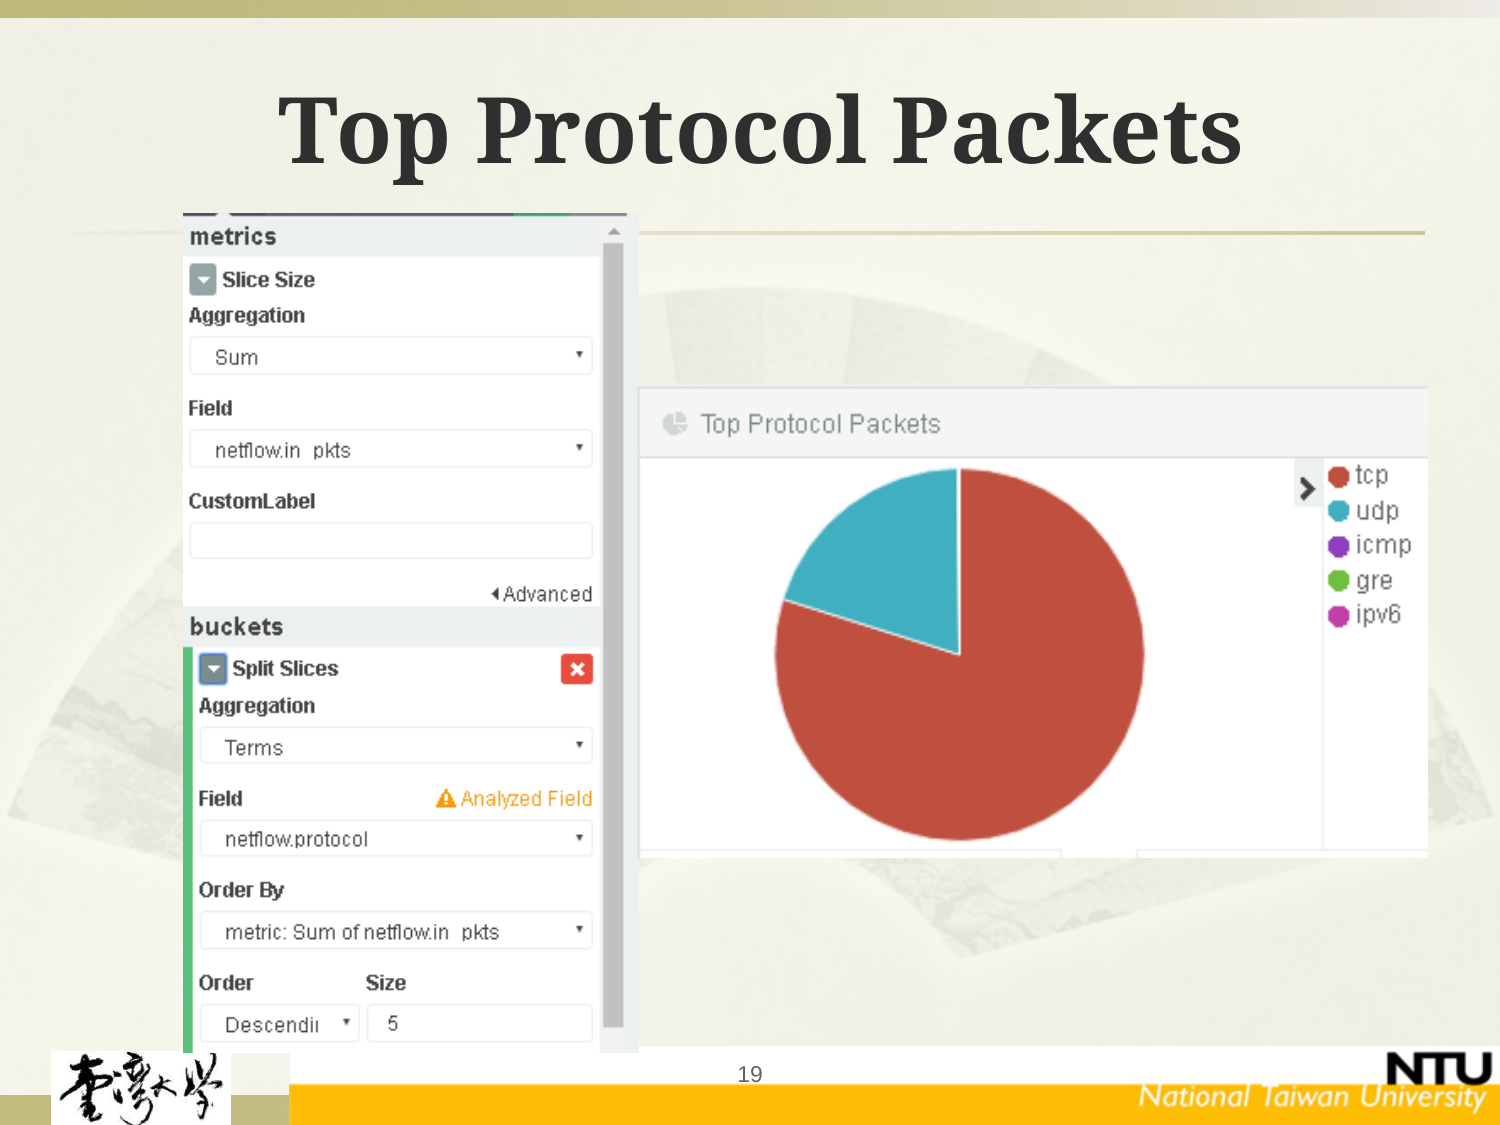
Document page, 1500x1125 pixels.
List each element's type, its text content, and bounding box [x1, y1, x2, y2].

picture [51, 212, 1500, 1125]
slide_number 19 [675, 1050, 825, 1097]
title Top Protocol Packets [75, 45, 1425, 209]
